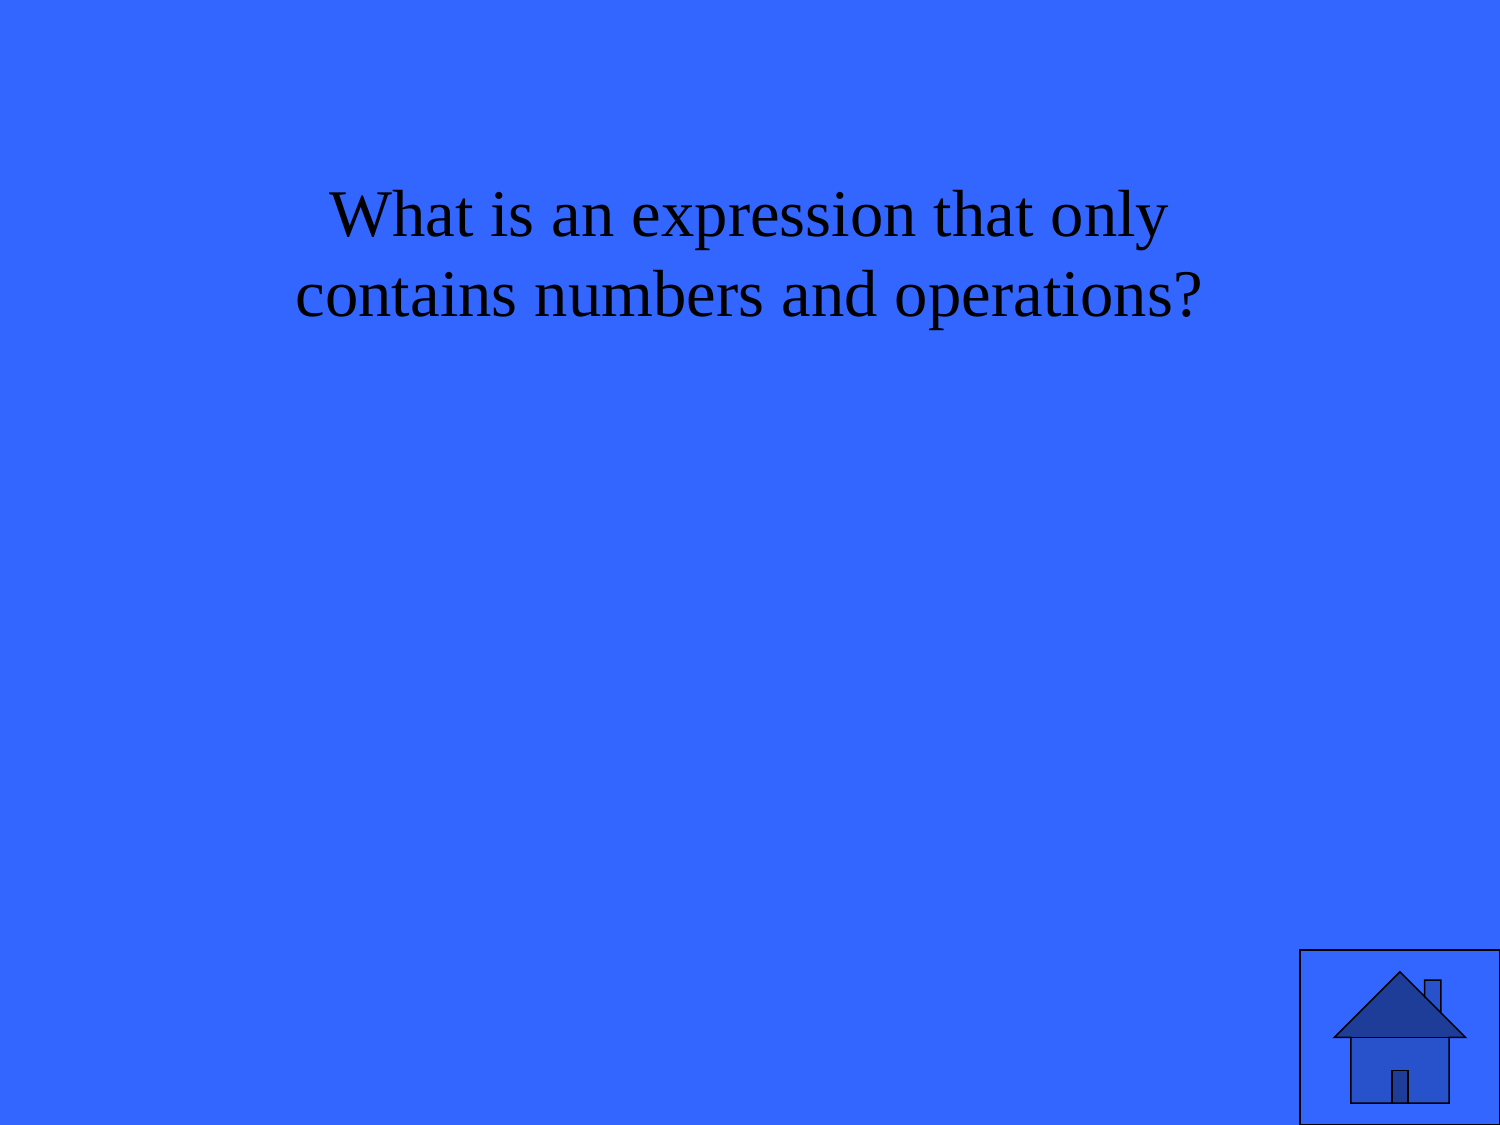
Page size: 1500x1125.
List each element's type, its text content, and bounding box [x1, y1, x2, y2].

text_box [1299, 950, 1500, 1125]
subtitle What is an expression that only contains numbers and operations? [224, 162, 1276, 926]
